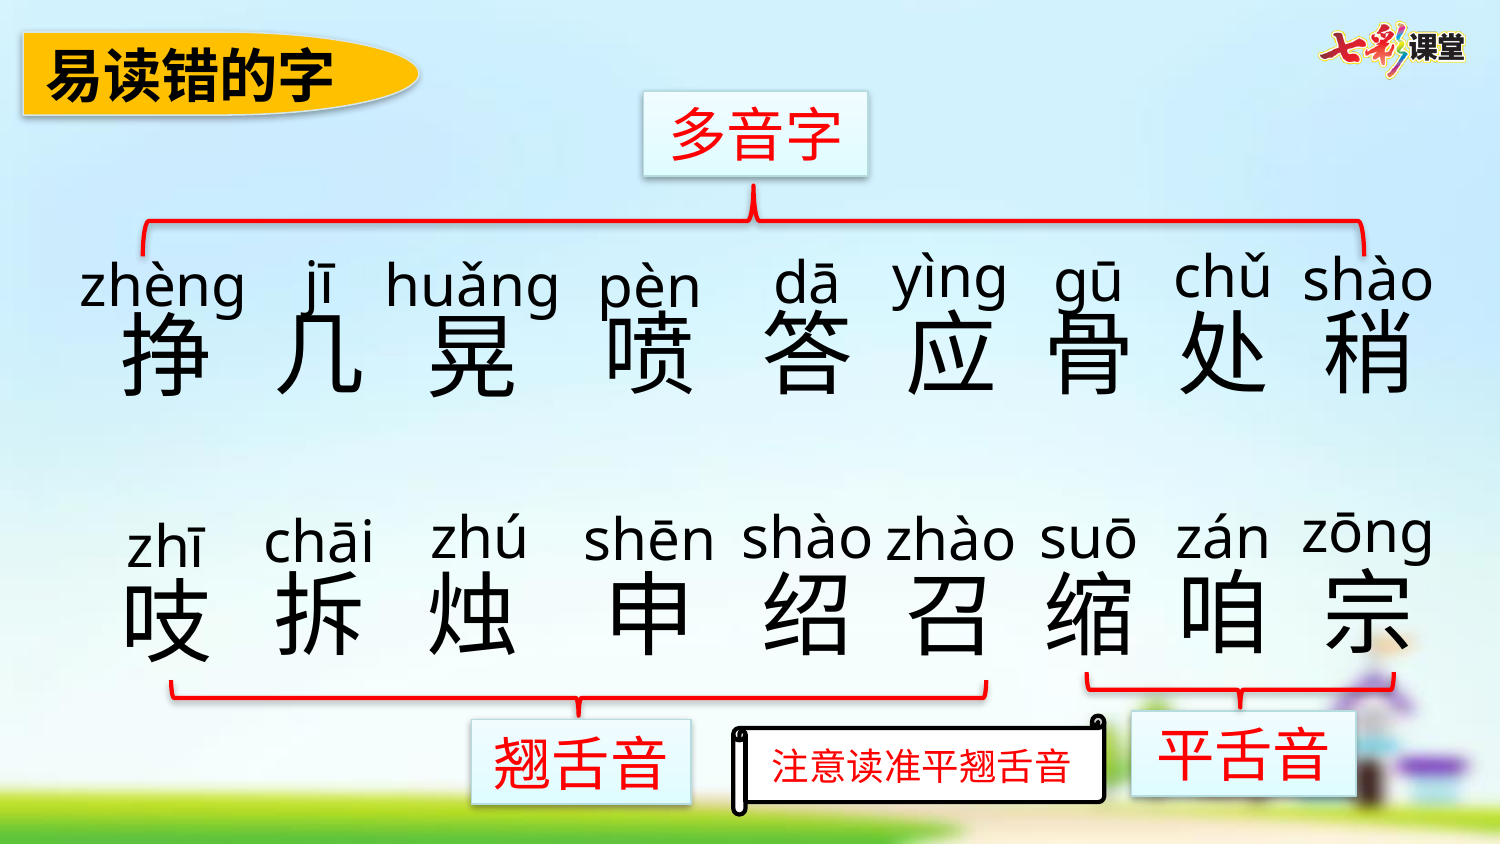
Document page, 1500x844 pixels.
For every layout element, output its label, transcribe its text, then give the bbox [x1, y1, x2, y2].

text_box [6, 31, 420, 116]
text_box zhào [870, 494, 1032, 580]
text_box 平舌音 [1131, 710, 1357, 797]
text_box zhú [415, 493, 545, 578]
text_box 稍 [1307, 320, 1430, 413]
text_box 召 [890, 549, 1012, 674]
text_box chāi [249, 497, 391, 582]
text_box dā [758, 263, 857, 288]
text_box 骨 [1028, 288, 1150, 413]
text_box zán [1160, 492, 1287, 578]
text_box chǔ [1158, 263, 1287, 317]
text_box suō [1024, 492, 1154, 578]
text_box 翘舌音 [471, 719, 692, 805]
text_box zhèng [64, 240, 268, 326]
text_box 缩 [1028, 549, 1150, 674]
text_box gū [1038, 263, 1140, 288]
text_box yìng [877, 263, 1024, 317]
text_box 晃 [412, 326, 534, 416]
text_box huǎng [369, 263, 576, 326]
text_box 申 [588, 549, 711, 675]
text_box shào [1287, 234, 1450, 320]
text_box 多音字 [643, 90, 869, 177]
text_box 几 [259, 323, 381, 414]
text_box shēn [568, 494, 731, 580]
text_box 烛 [412, 549, 534, 675]
text_box 吱 [105, 556, 227, 682]
text_box [139, 182, 1368, 257]
text_box shào [726, 493, 889, 578]
text_box zōng [1286, 487, 1451, 572]
text_box pèn [582, 263, 717, 327]
text_box 注意读准平翘舌音 [731, 713, 1107, 817]
text_box 处 [1162, 317, 1285, 413]
picture [0, 0, 1500, 844]
text_box 喷 [588, 327, 711, 414]
text_box 绍 [746, 549, 869, 675]
text_box 宗 [1307, 547, 1430, 672]
text_box [167, 680, 990, 717]
text_box [1083, 672, 1397, 711]
text_box 挣 [105, 326, 227, 415]
text_box 答 [746, 288, 869, 414]
text_box 应 [890, 288, 1012, 414]
text_box zhī [111, 501, 221, 587]
text_box 咱 [1162, 547, 1285, 673]
text_box 拆 [259, 582, 381, 675]
text_box jī [268, 263, 369, 323]
